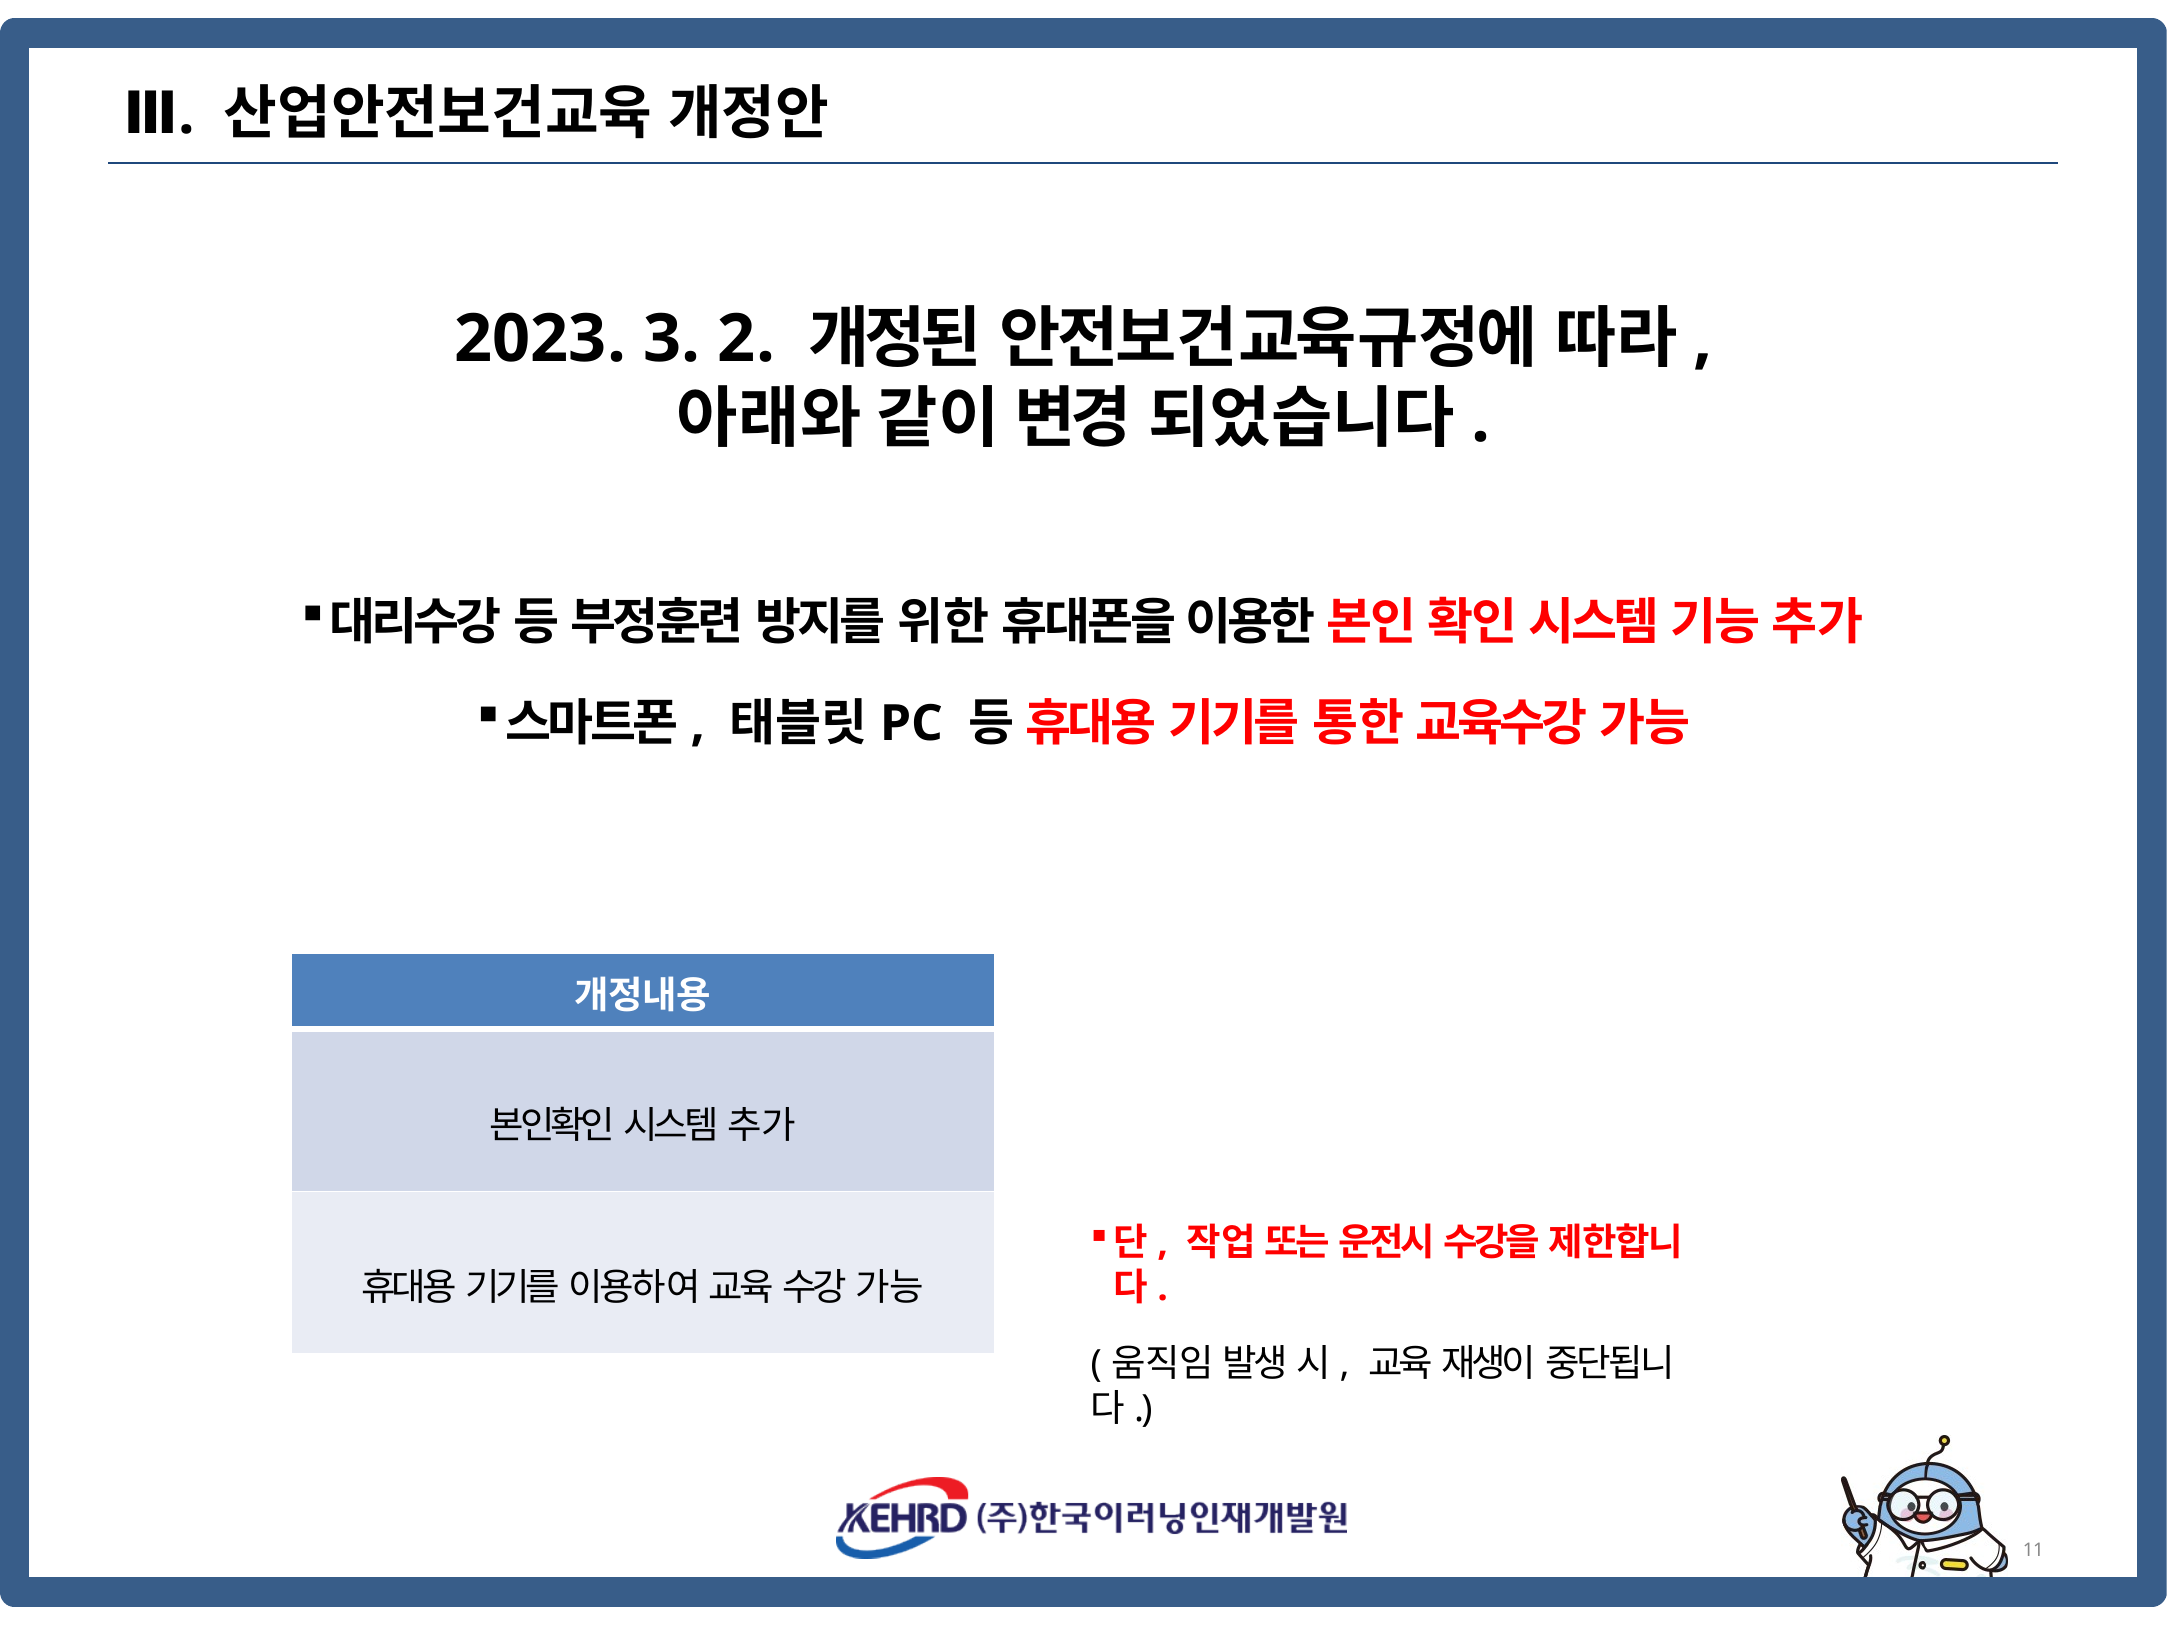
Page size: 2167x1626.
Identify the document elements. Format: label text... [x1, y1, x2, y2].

slide_number 11 [2016, 1534, 2052, 1625]
picture [1841, 1435, 2008, 1577]
text_box 대리수강 등 부정훈련 방지를 위한 휴대폰을 이용한 본인 확인 시스템 기능 추가 스마트폰, 태블릿PC 등 휴대용 기기를 통한 교육수강 가능 [245, 587, 1922, 751]
title 2023. 3. 2. 개정된 안전보건교육규정에 따라, 아래와 같이 변경 되었습니다. [441, 292, 1726, 566]
text_box 단, 작업 또는 운전시 수강을 제한합니다. (움직임 발생 시, 교육 재생이 중단됩니다.) [1088, 1215, 1718, 1429]
table_cell 휴대용 기기를 이용하여 교육 수강 가능 [292, 1192, 994, 1353]
text_box Ⅲ. 산업안전보건교육 개정안 [121, 73, 1089, 146]
table_header 개정내용 [292, 954, 994, 1026]
table_cell 본인확인 시스템 추가 [292, 1032, 994, 1191]
picture [836, 1477, 1347, 1559]
